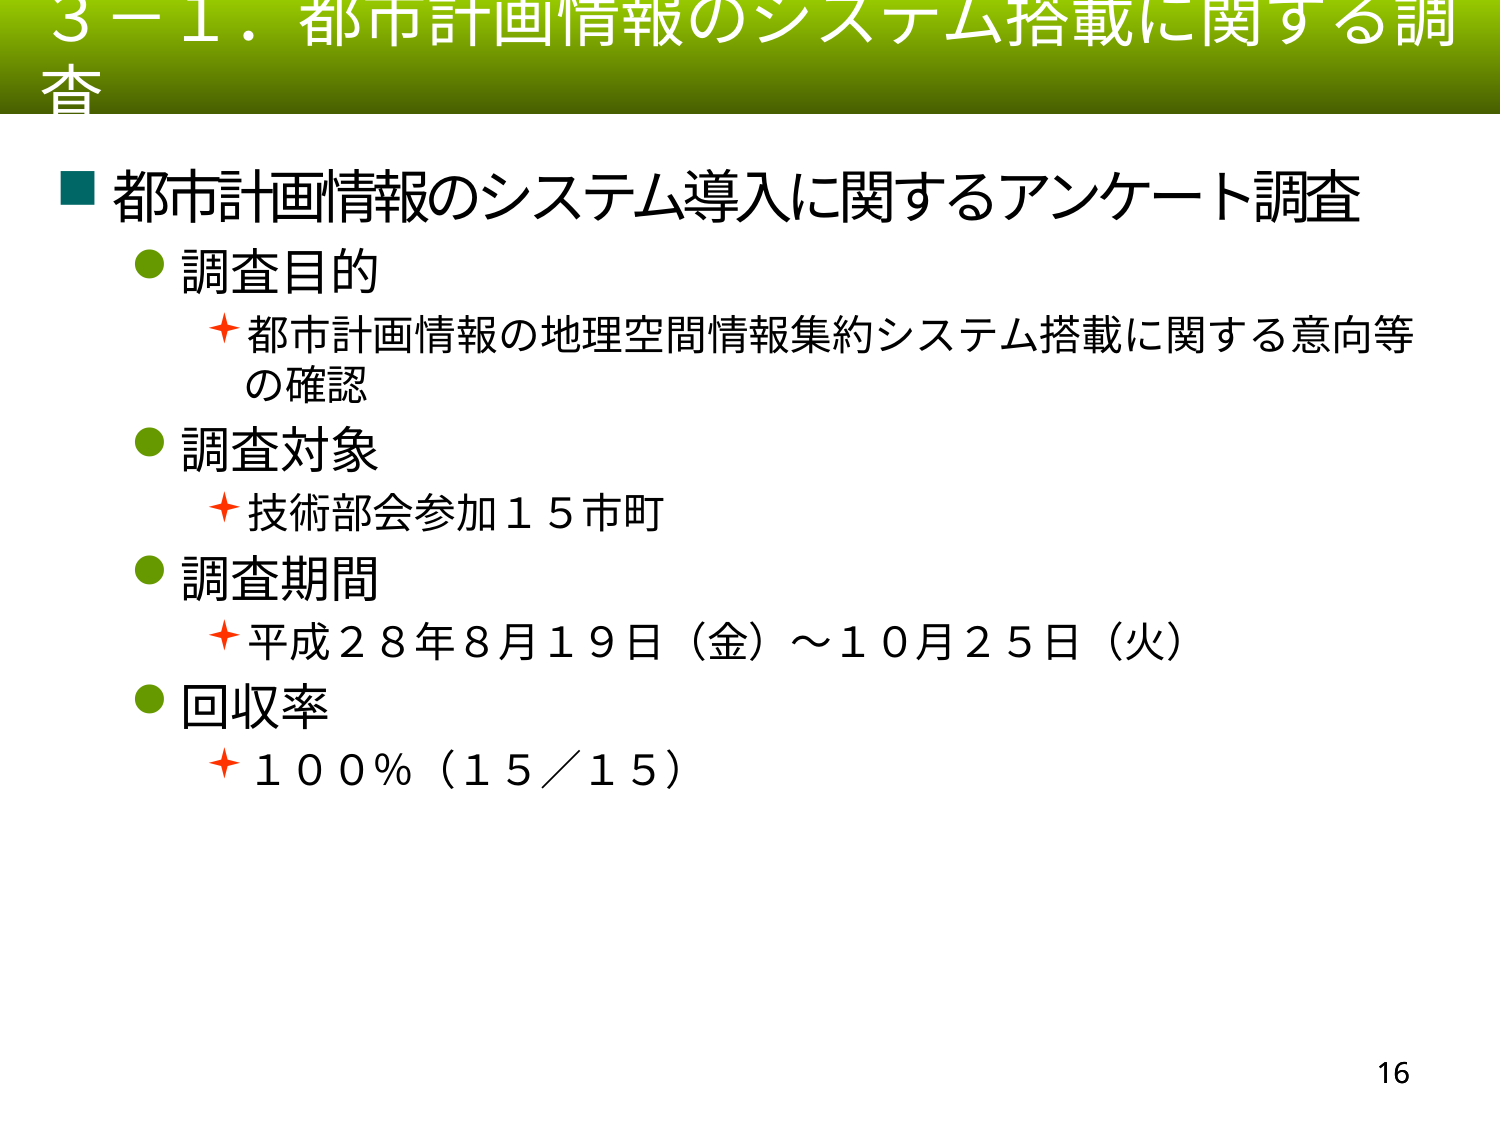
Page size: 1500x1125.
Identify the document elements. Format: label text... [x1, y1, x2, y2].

text_box ３－１．都市計画情報のシステム搭載に関する調査 [25, 12, 1500, 96]
text_box 都市計画情報のシステム導入に関するアンケート調査 調査目的 都市計画情報の地理空間情報集約システム搭載に関する意向等の確認 調査対象 技術部会参加１５市町 調査期間 平成２８年８月１９日（金）～１０月２５日（火） 回収率 １００％（１５／１５） [41, 153, 1471, 1071]
text_box 15 [1074, 1071, 1425, 1103]
